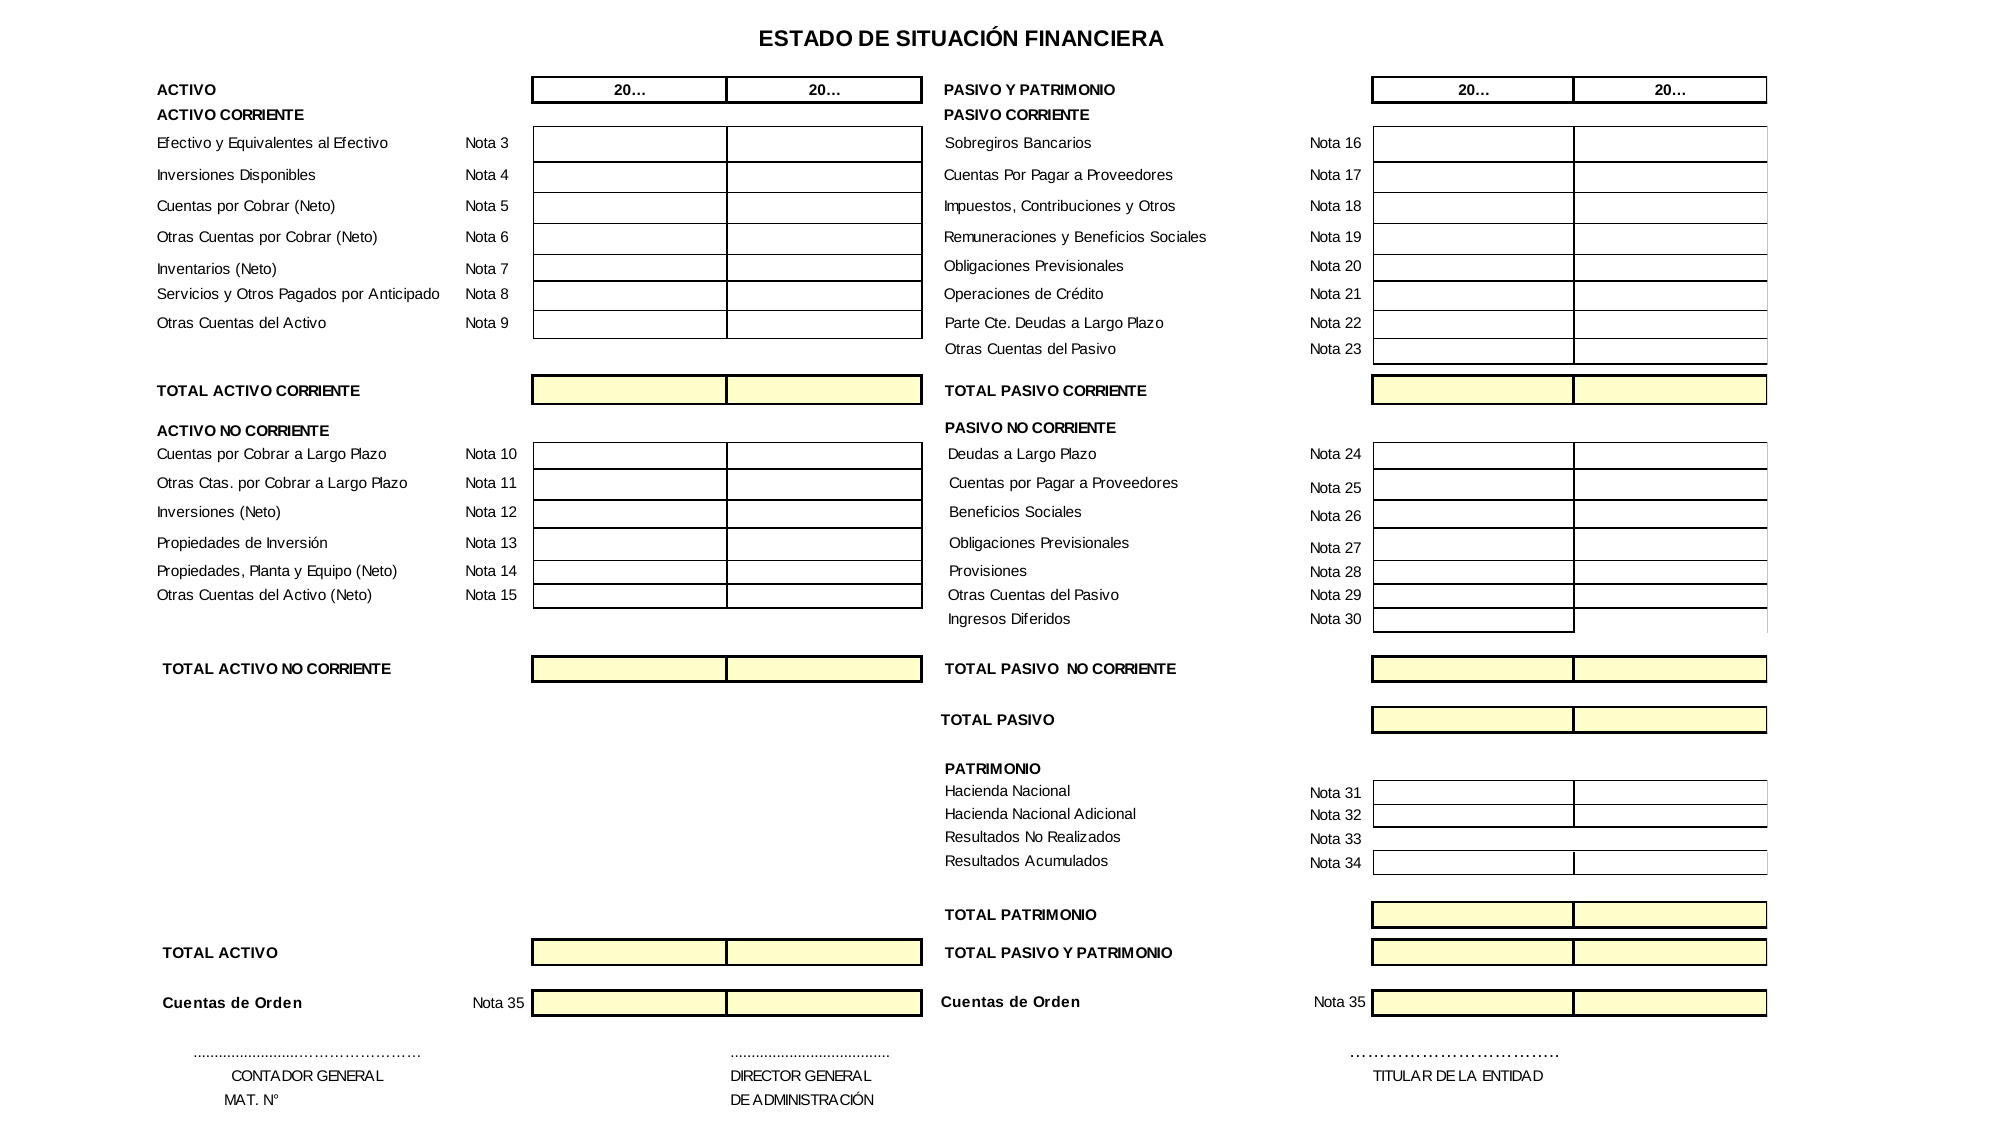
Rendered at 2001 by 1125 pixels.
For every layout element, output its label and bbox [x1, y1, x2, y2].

picture [152, 23, 1769, 1113]
